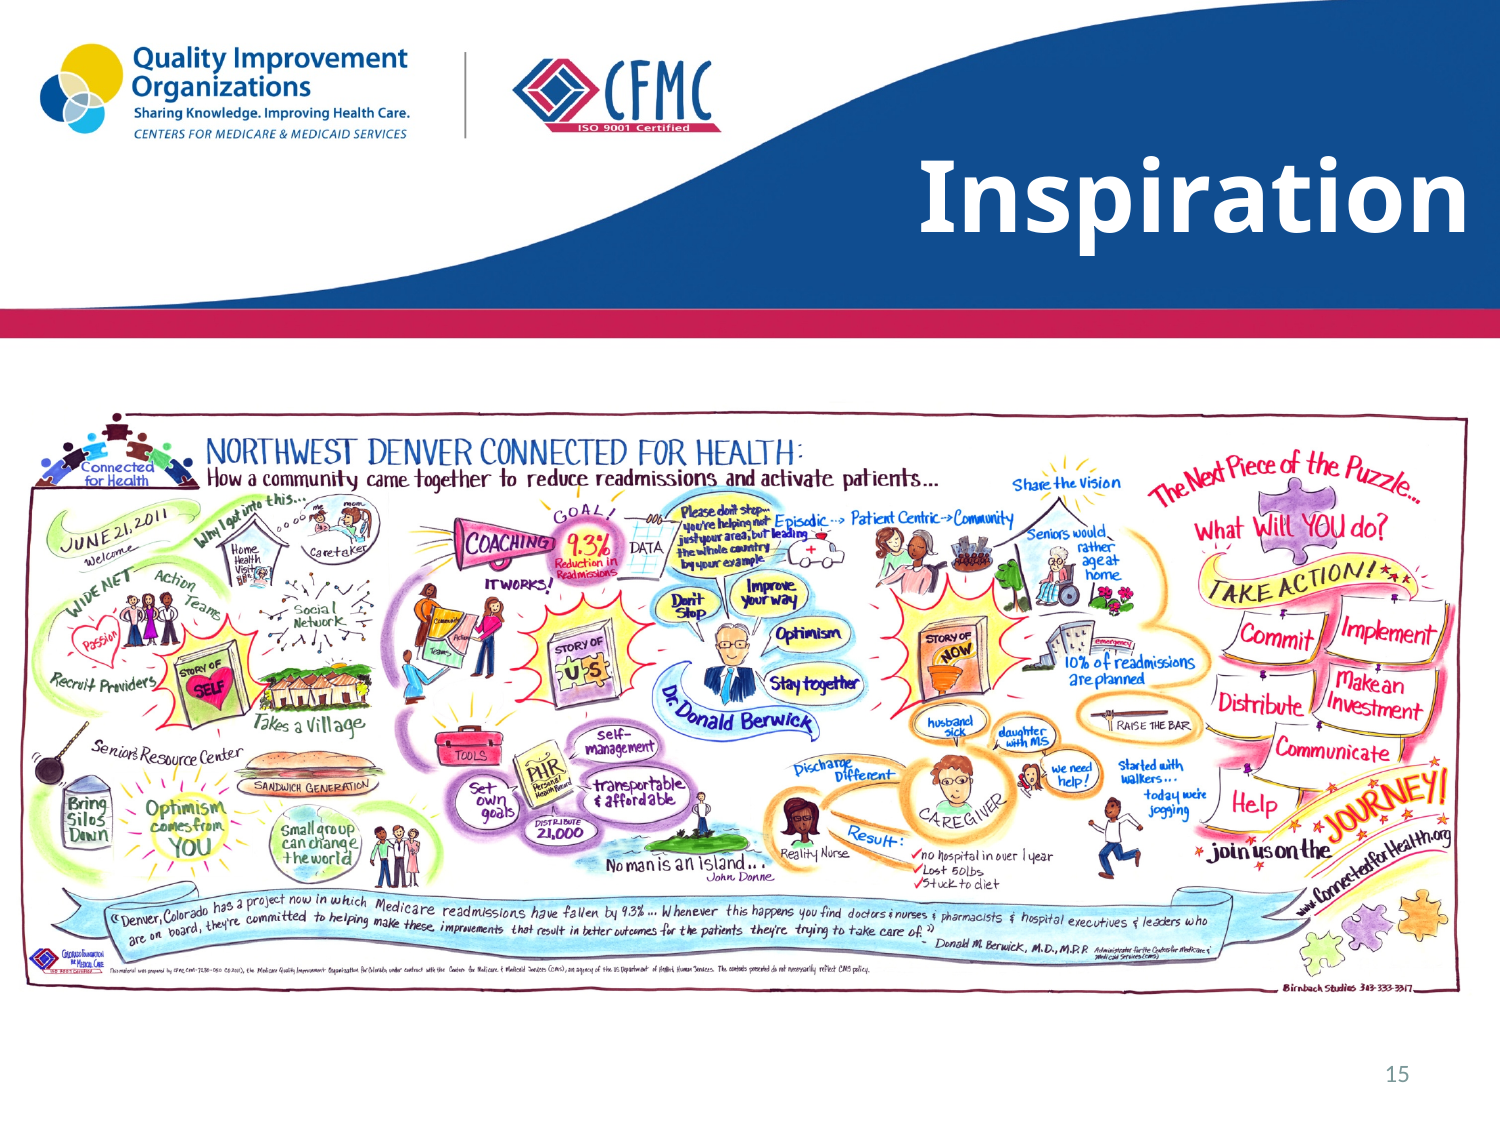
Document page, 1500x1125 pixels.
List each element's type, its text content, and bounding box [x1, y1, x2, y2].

slide_number 15 [1074, 1042, 1425, 1103]
picture [0, 0, 1500, 1125]
text_box Inspiration [887, 124, 1488, 275]
